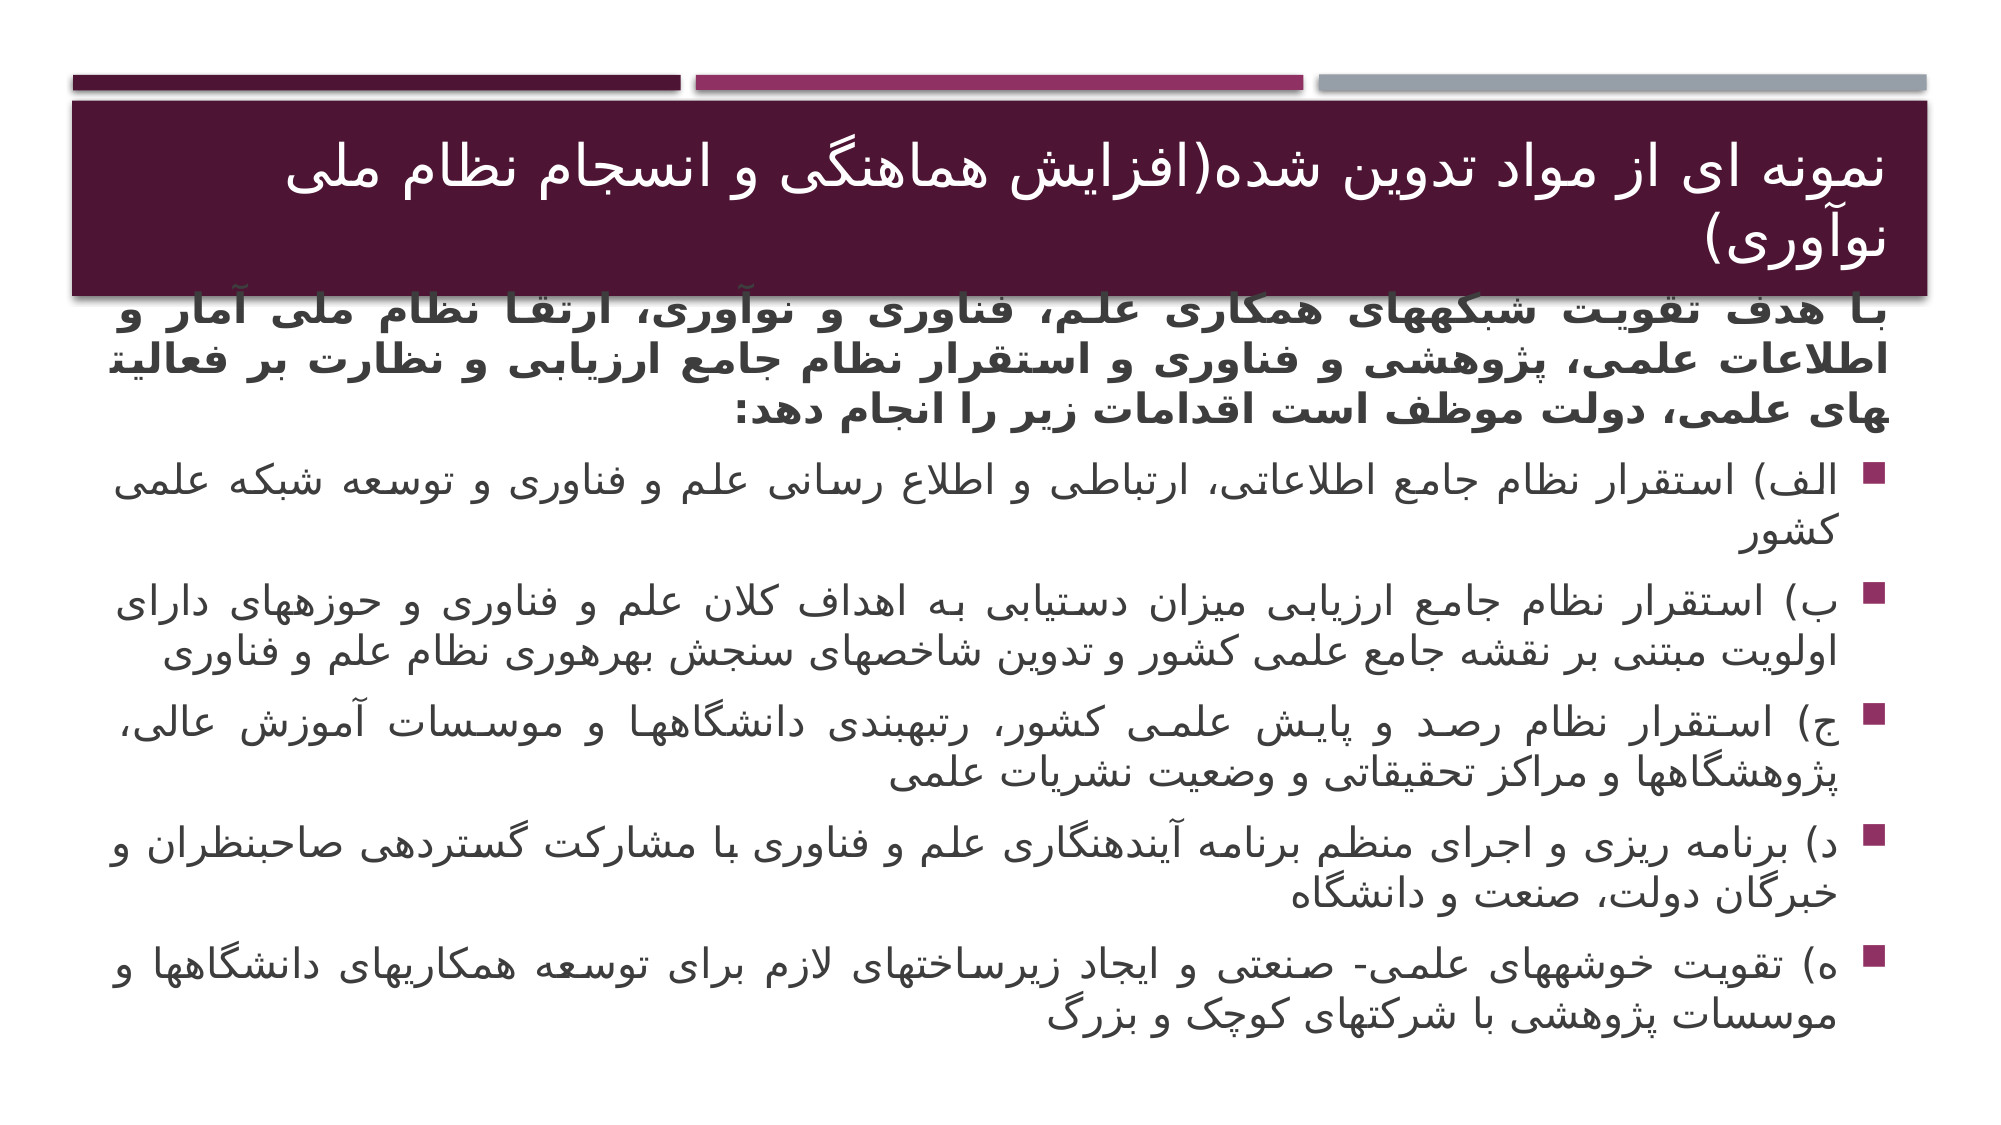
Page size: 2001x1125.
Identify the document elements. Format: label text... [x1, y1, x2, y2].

title نمونه ای از مواد تدوین شده(افزایش هماهنگی و انسجام نظام ملی نوآوری) [95, 115, 1905, 282]
list با هدف تقویت شبکه­های همکاری علم، فناوری و نوآوری، ارتقا نظام ملی آمار و اطلاعات علمی، پژوهشی و فناوری و استقرار نظام جامع ارزیابی و نظارت بر فعالیت­های علمی، دولت موظف است اقدامات زیر را انجام دهد: الف) استقرار نظام جامع اطلاعاتی، ارتباطی و اطلاع رسانی علم و فناوری و توسعه شبکه علمی کشور ب) استقرار نظام جامع ارزیابی میزان دستیابی به اهداف کلان علم و فناوری و حوزه­های دارای اولویت مبتنی بر نقشه جامع علمی کشور و تدوین شاخص­های سنجش بهره­وری نظام علم و فناوری ج) استقرار نظام رصد و پایش علمی کشور، رتبه­بندی دانشگاه­ها و موسسات آموزش عالی، پژوهشگاه­ها و مراکز تحقیقاتی و وضعیت نشریات علمی د) برنامه ریزی و اجرای منظم برنامه آینده­نگاری علم و فناوری با مشارکت گسترده­ی صاحب­نظران و خبرگان دولت، صنعت و دانشگاه ه) تقویت خوشه­های علمی- صنعتی و ایجاد زیرساخت­های لازم برای توسعه همکاری­های دانشگاه­ها و موسسات پژوهشی با شرکت­های کوچک و بزرگ [95, 357, 1905, 962]
